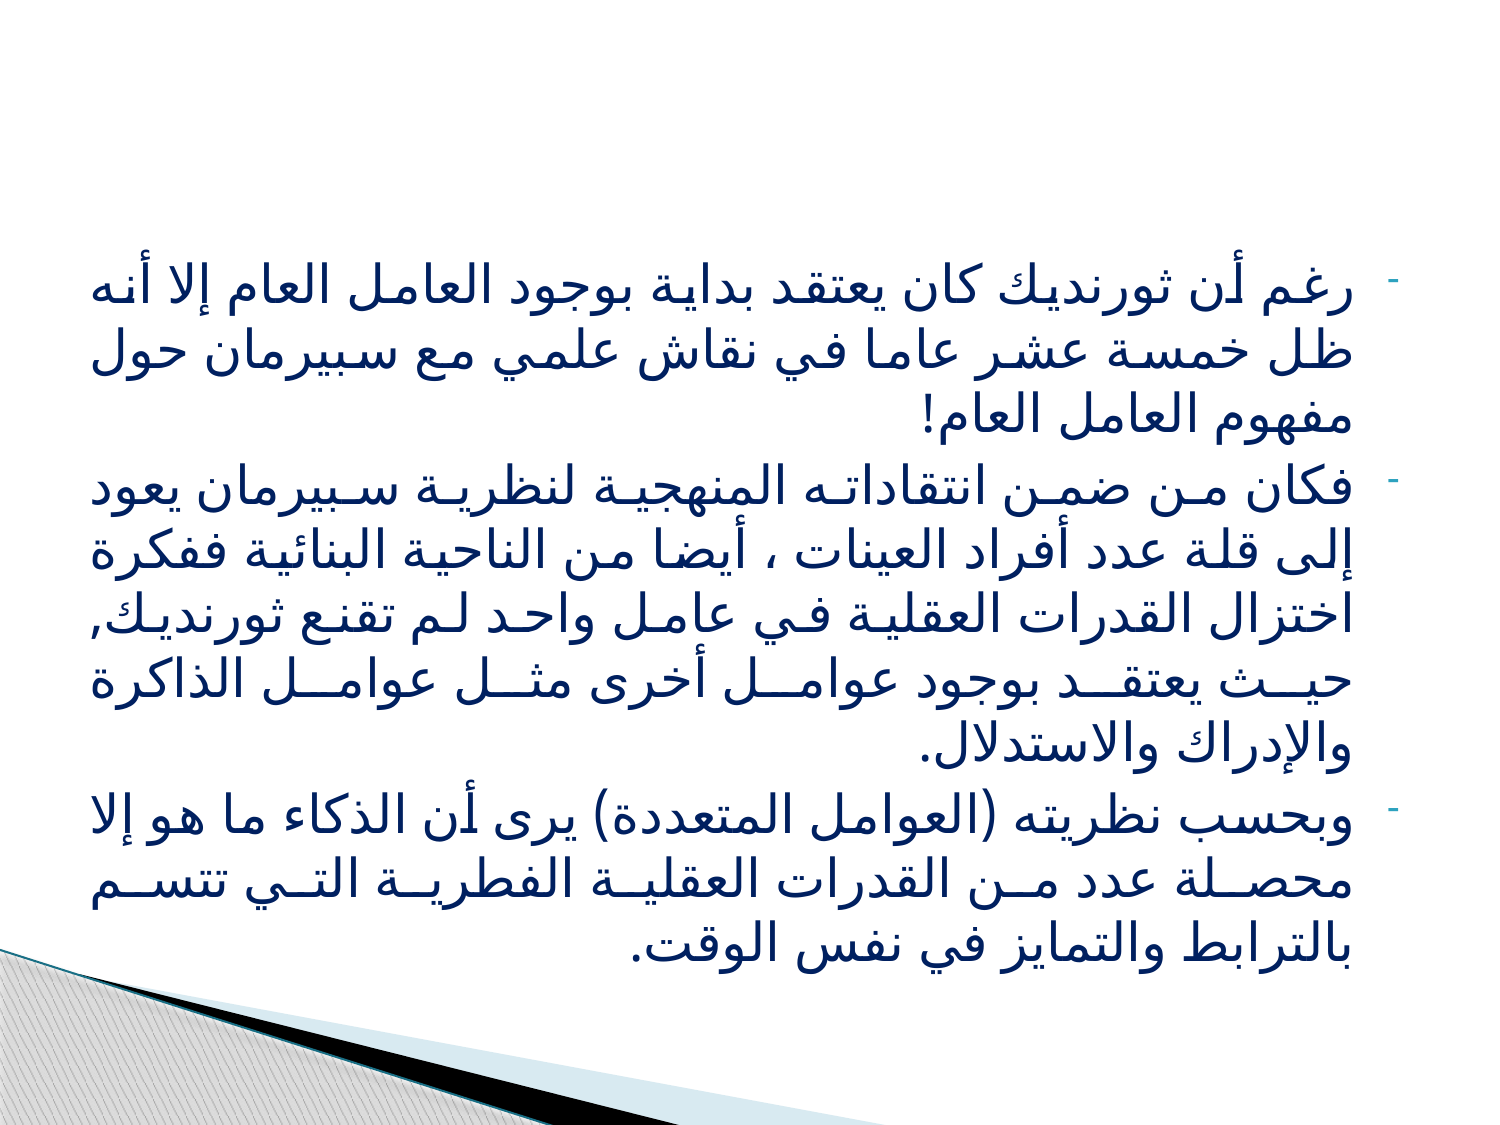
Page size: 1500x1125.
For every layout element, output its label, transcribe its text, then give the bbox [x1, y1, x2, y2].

list رغم أن ثورنديك كان يعتقد بداية بوجود العامل العام إلا أنه ظل خمسة عشر عاما في نقاش علمي مع سبيرمان حول مفهوم العامل العام! فكان من ضمن انتقاداته المنهجية لنظرية سبيرمان يعود إلى قلة عدد أفراد العينات ، أيضا من الناحية البنائية ففكرة اختزال القدرات العقلية في عامل واحد لم تقنع ثورنديك, حيث يعتقد بوجود عوامل أخرى مثل عوامل الذاكرة والإدراك والاستدلال. وبحسب نظريته (العوامل المتعددة) يرى أن الذكاء ما هو إلا محصلة عدد من القدرات العقلية الفطرية التي تتسم بالترابط والتمايز في نفس الوقت. [75, 243, 1425, 986]
